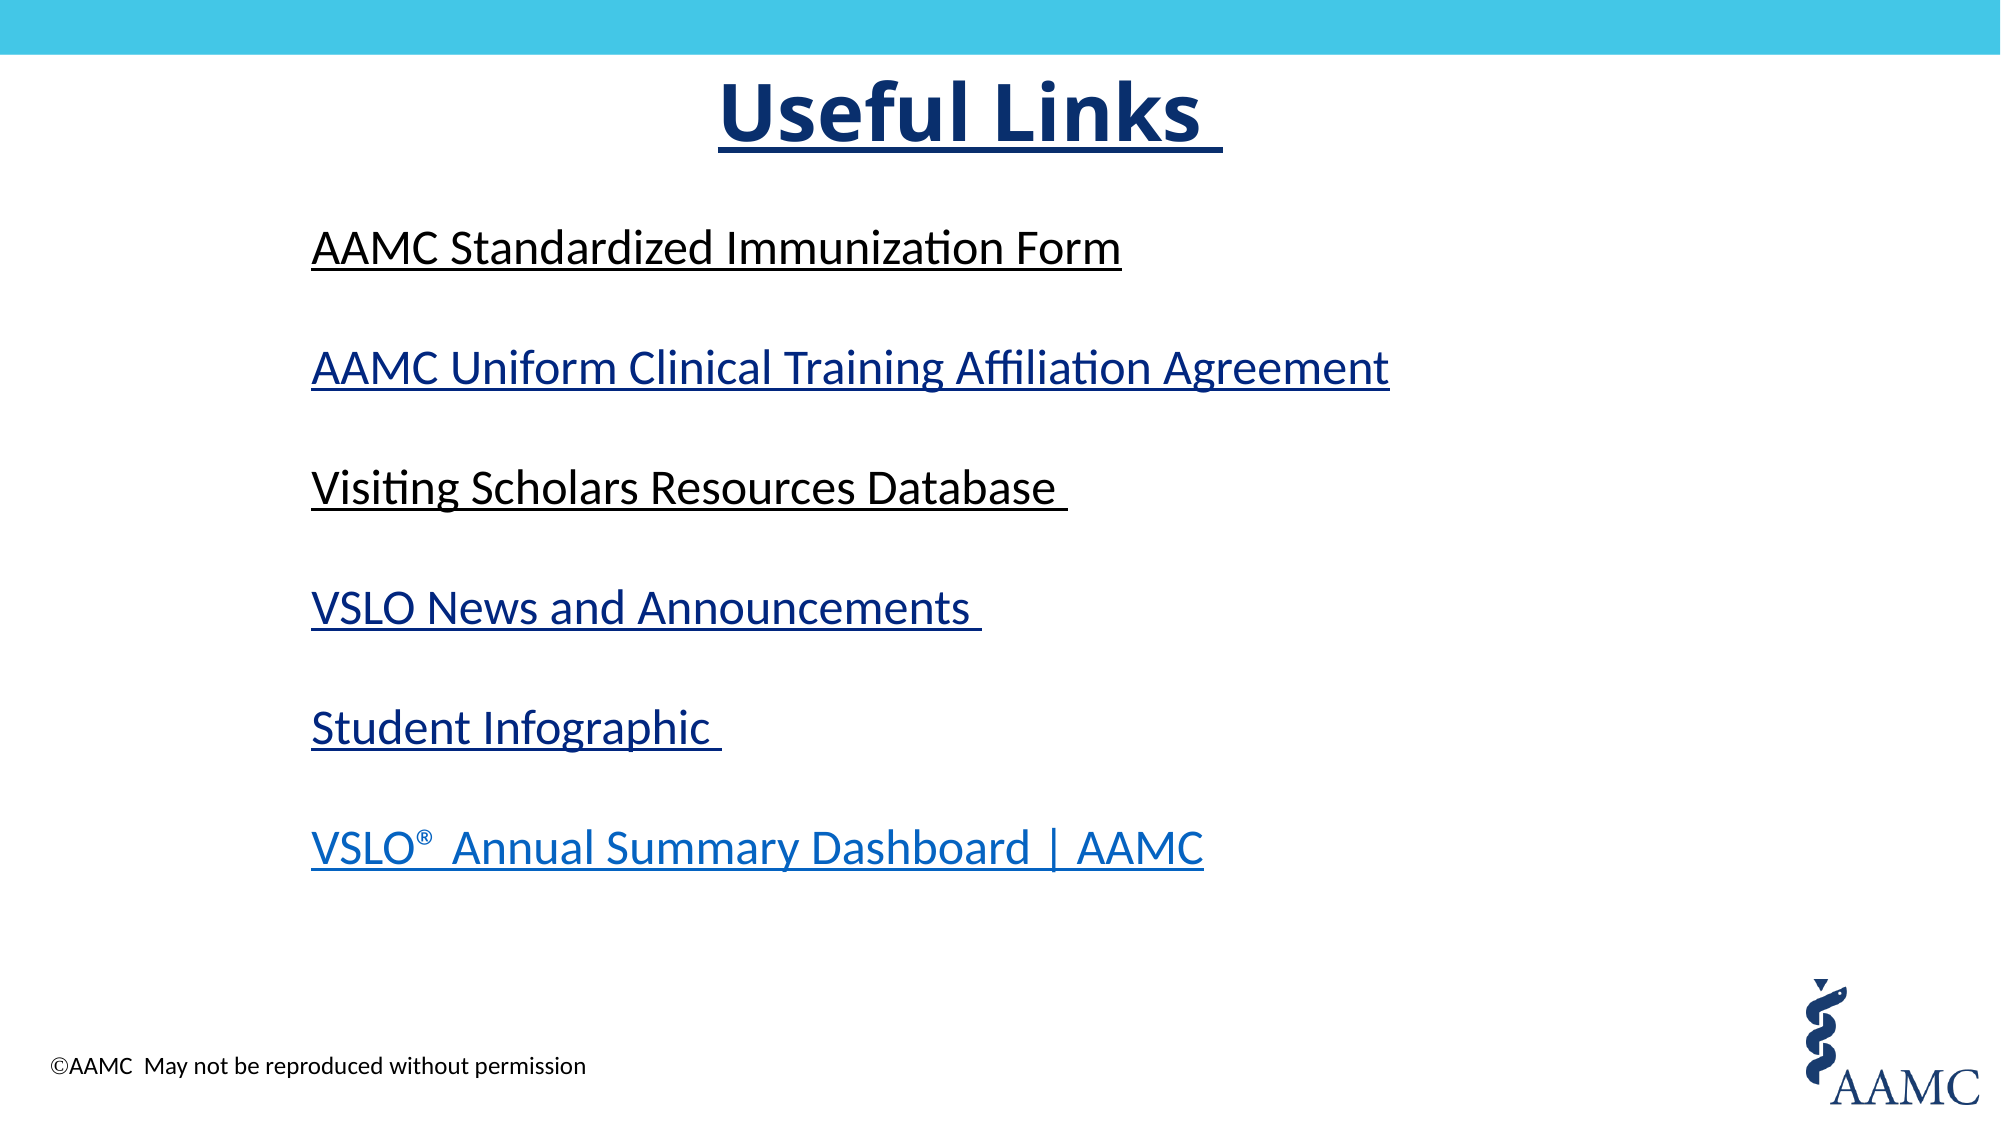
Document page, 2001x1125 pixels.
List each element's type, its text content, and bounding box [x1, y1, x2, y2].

picture [0, 0, 2001, 1125]
title Useful Links [282, 64, 1659, 167]
text_box AAMC Standardized Immunization Form AAMC Uniform Clinical Training Affiliation Agreement Visiting Scholars Resources Database VSLO News and Announcements Student Infographic VSLO® Annual Summary Dashboard | AAMC [296, 206, 1685, 882]
text_box ©AAMC May not be reproduced without permission [35, 1042, 933, 1125]
